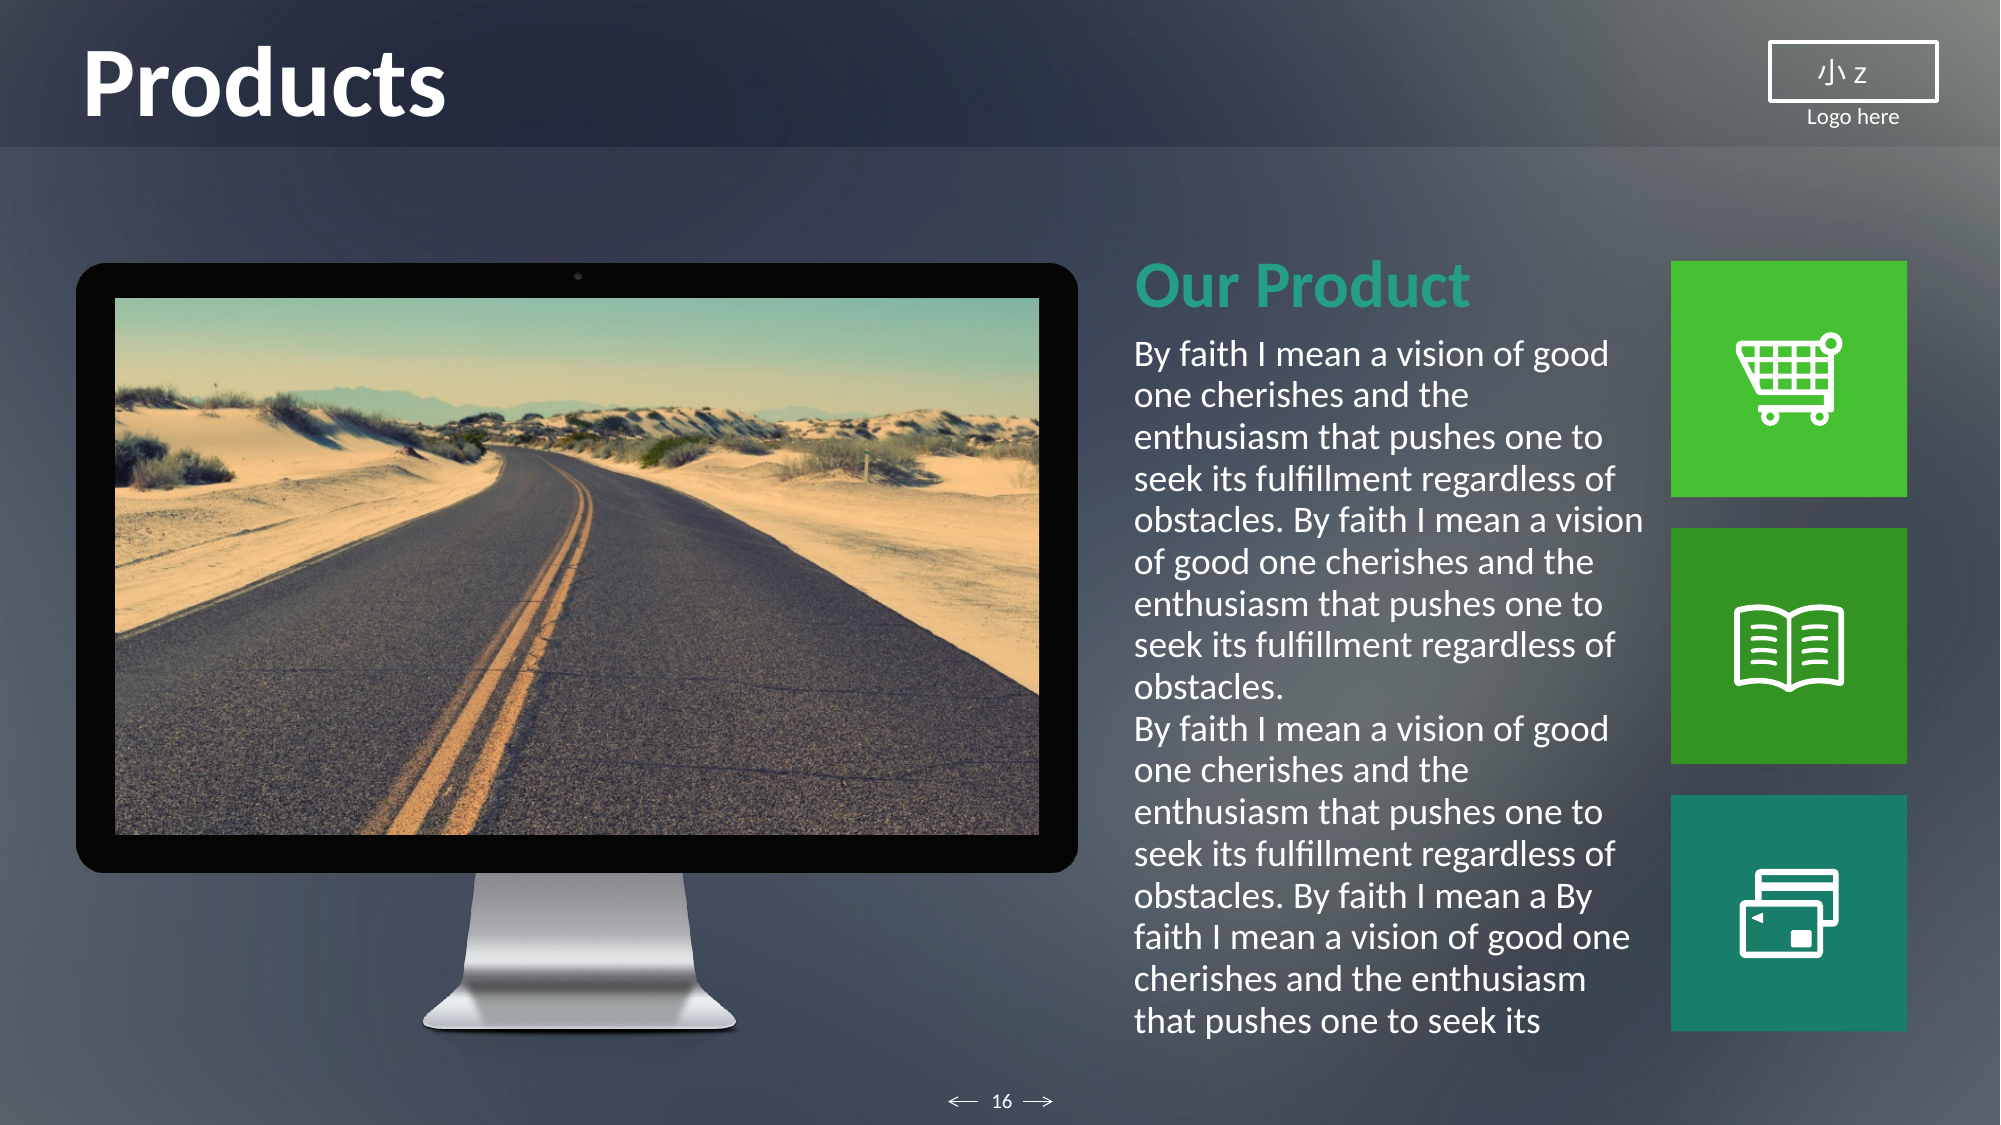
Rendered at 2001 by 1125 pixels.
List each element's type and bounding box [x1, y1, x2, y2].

text_box [1769, 41, 1938, 138]
picture [0, 0, 2000, 1125]
text_box [1670, 794, 1908, 1032]
text_box [947, 1079, 1054, 1123]
text_box [1670, 260, 1908, 498]
text_box [1670, 527, 1908, 765]
text_box [76, 263, 1078, 1064]
